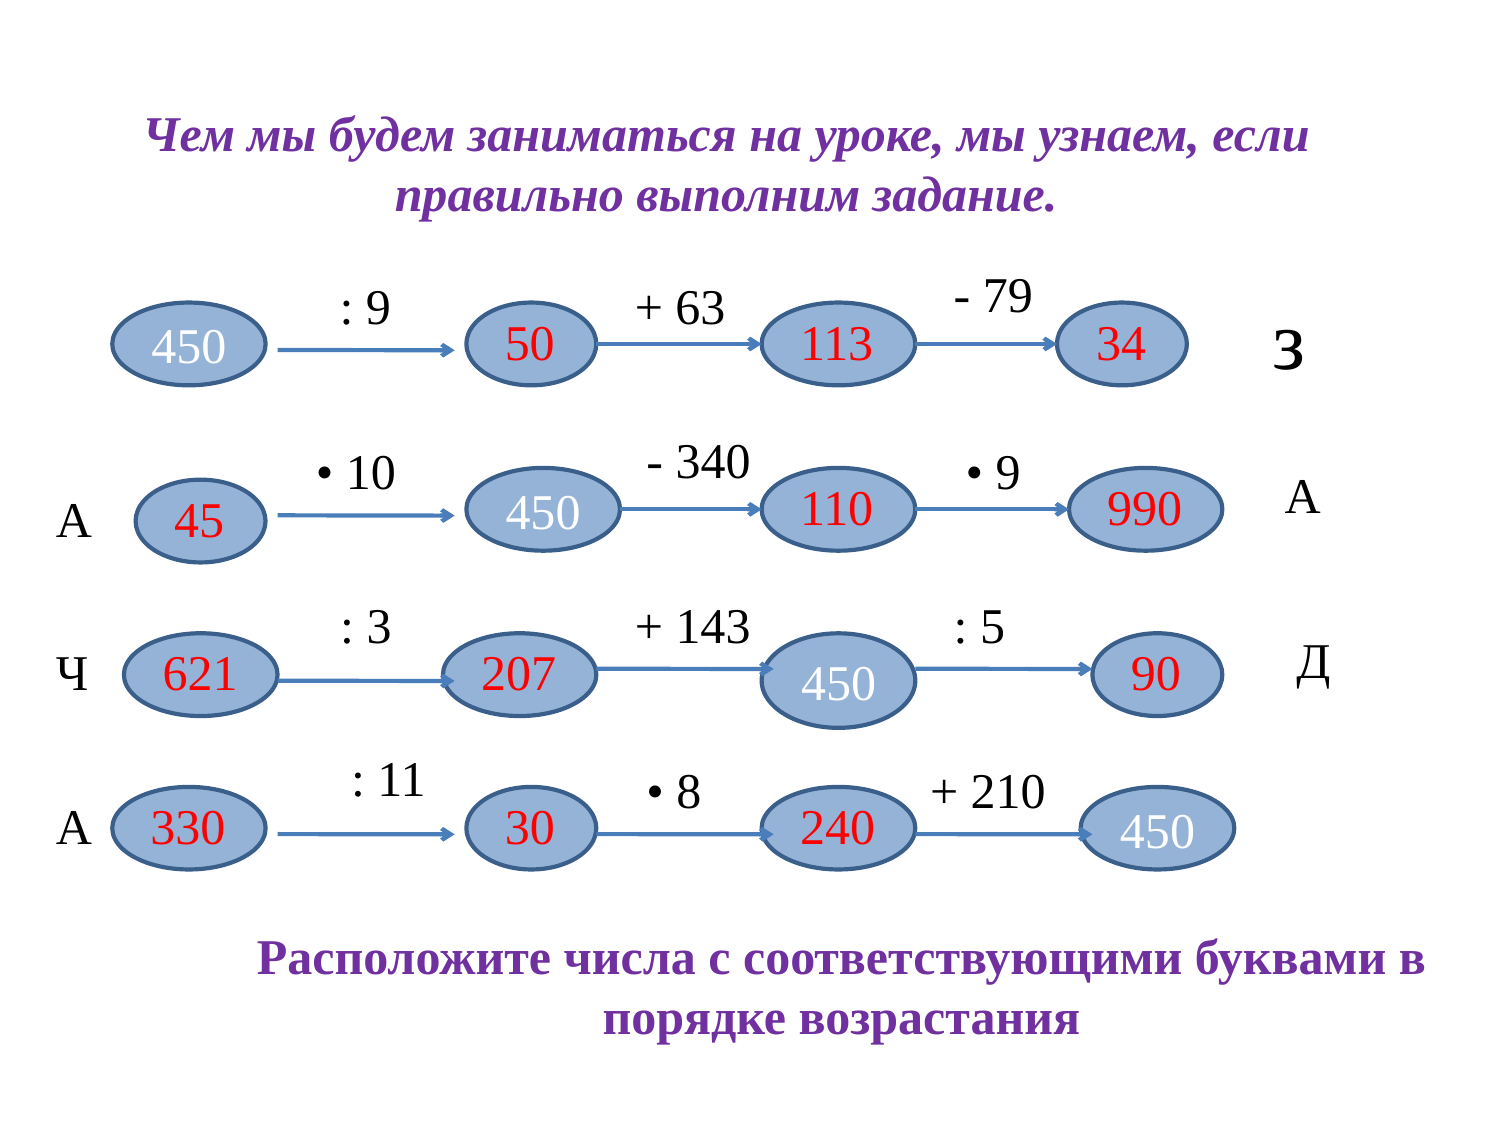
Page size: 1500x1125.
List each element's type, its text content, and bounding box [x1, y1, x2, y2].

text_box [1055, 317, 1069, 371]
text_box 45 [159, 479, 243, 555]
text_box [133, 486, 268, 565]
text_box з [1257, 278, 1341, 394]
text_box [1211, 484, 1225, 534]
text_box 450 [110, 300, 268, 388]
text_box [788, 543, 889, 553]
text_box [121, 642, 147, 707]
text_box 90 [1116, 633, 1197, 708]
text_box : 9 [324, 267, 407, 342]
text_box Ч [41, 633, 113, 708]
text_box [468, 708, 571, 719]
text_box Чем мы будем заниматься на уроке, мы узнаем, если правильно выполним задание. [35, 93, 1418, 229]
text_box [759, 796, 785, 861]
text_box [440, 642, 466, 707]
text_box [464, 794, 574, 872]
text_box 450 [759, 631, 918, 730]
text_box [149, 708, 252, 719]
text_box : 11 [336, 739, 442, 815]
text_box [1095, 543, 1196, 553]
text_box 110 [785, 467, 907, 543]
text_box 34 [1069, 302, 1164, 378]
text_box А [41, 479, 117, 555]
text_box 450 [464, 465, 622, 553]
text_box [759, 311, 785, 377]
text_box - 340 [631, 420, 768, 496]
text_box • 8 [631, 751, 718, 827]
text_box [464, 309, 574, 388]
text_box 30 [490, 786, 583, 862]
text_box [113, 796, 135, 860]
text_box • 10 [301, 432, 413, 508]
text_box [1080, 310, 1189, 388]
text_box Расположите числа с соответствующими буквами в порядке возрастания [183, 916, 1500, 1052]
text_box [585, 317, 599, 371]
text_box [788, 862, 889, 872]
text_box 990 [1092, 467, 1211, 543]
text_box - 79 [939, 255, 1050, 331]
text_box [583, 800, 599, 856]
text_box А [1269, 456, 1341, 531]
text_box 207 [466, 633, 596, 708]
text_box 450 [1083, 784, 1237, 872]
text_box [914, 331, 918, 346]
text_box [759, 477, 785, 542]
text_box + 143 [620, 586, 768, 661]
text_box А [41, 786, 113, 862]
text_box [907, 487, 918, 531]
text_box : 3 [312, 586, 408, 661]
text_box Д [1281, 621, 1349, 697]
text_box • 9 [950, 432, 1037, 507]
text_box : 5 [939, 586, 1022, 661]
text_box 113 [785, 302, 914, 378]
text_box [139, 862, 239, 872]
text_box + 210 [915, 751, 1086, 827]
text_box [1090, 639, 1225, 719]
text_box [1067, 477, 1092, 542]
text_box 330 [135, 786, 243, 862]
text_box [243, 796, 268, 860]
text_box 240 [785, 786, 916, 862]
text_box [789, 378, 888, 388]
text_box 621 [147, 633, 281, 708]
text_box + 63 [620, 267, 750, 342]
text_box 50 [490, 302, 585, 378]
